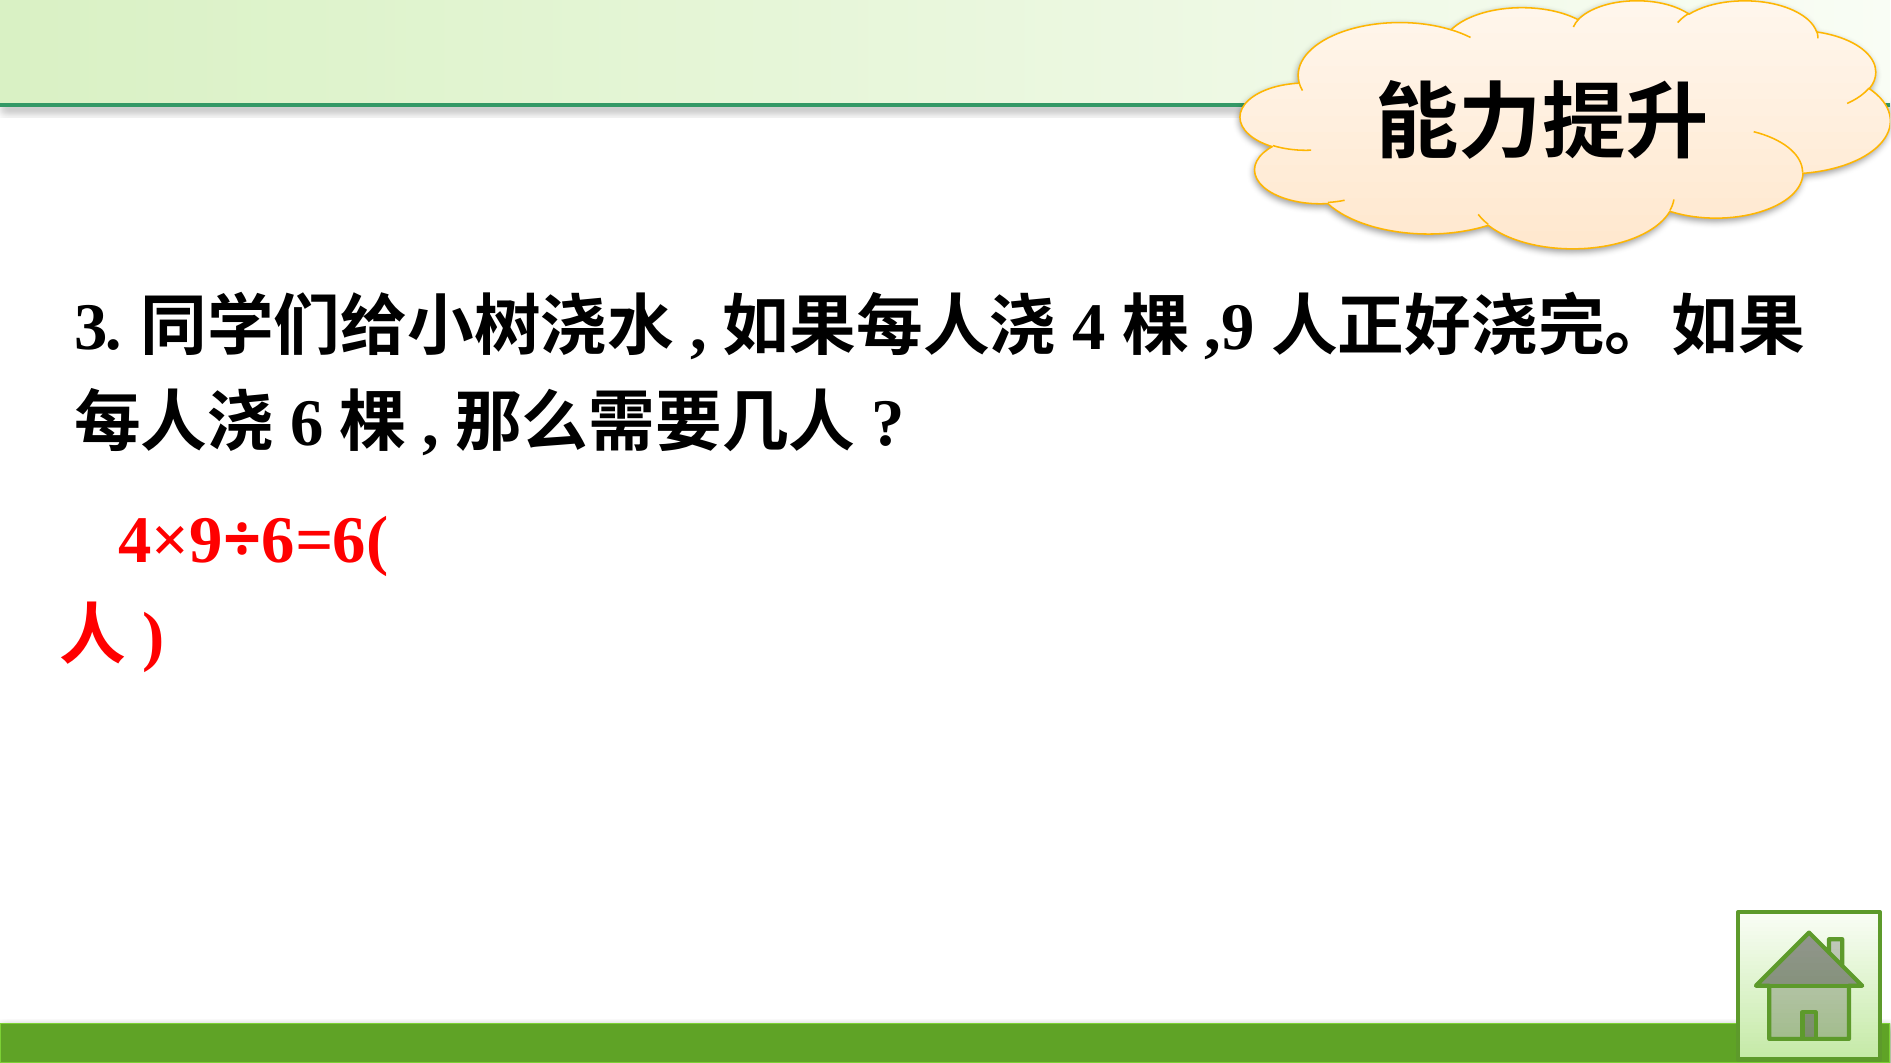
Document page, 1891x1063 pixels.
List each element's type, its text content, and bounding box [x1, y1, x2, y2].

text_box 4×9÷6=6(人) [45, 472, 483, 583]
text_box 3.同学们给小树浇水,如果每人浇4棵,9人正好浇完。如果每人浇6棵,那么需要几人? [59, 259, 1833, 467]
